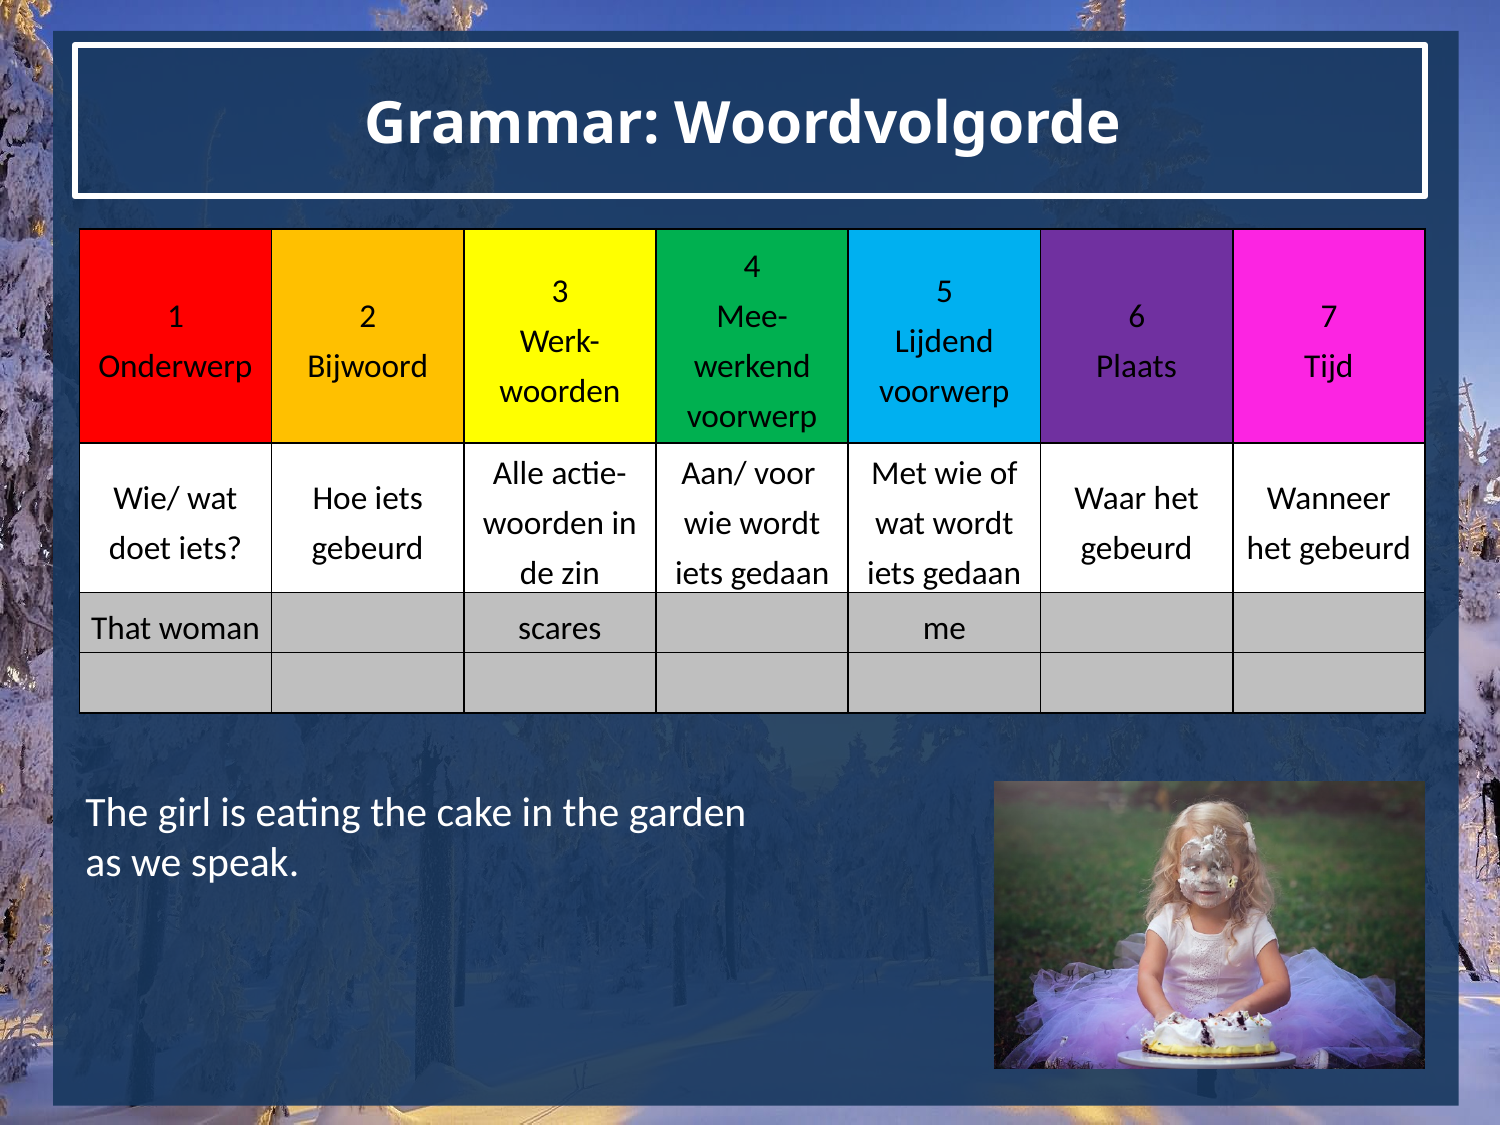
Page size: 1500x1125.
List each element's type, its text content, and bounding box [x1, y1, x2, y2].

table_header 3 Werk-woorden [465, 230, 655, 442]
table_header 7 Tijd [1234, 230, 1424, 442]
table_cell [1234, 653, 1424, 712]
table_cell [272, 593, 463, 652]
table_cell [272, 653, 463, 712]
table_header 2 Bijwoord [272, 230, 463, 442]
table_cell [1041, 593, 1232, 652]
table_header 6 Plaats [1041, 230, 1232, 442]
table_cell [849, 653, 1040, 712]
table_cell me [849, 593, 1040, 652]
picture [0, 0, 1500, 1125]
table_cell [1234, 593, 1424, 652]
table_cell Aan/ voor wie wordt iets gedaan [657, 444, 847, 592]
table_cell Alle actie-woorden in de zin [465, 444, 655, 592]
table_header 4 Mee-werkend voorwerp [657, 230, 847, 442]
list [70, 231, 1421, 1071]
table_cell [657, 593, 847, 652]
table_cell That woman [80, 593, 271, 652]
table_cell Hoe iets gebeurd [272, 444, 463, 592]
table_cell [657, 653, 847, 712]
table_cell [465, 653, 655, 712]
table_cell Met wie of wat wordt iets gedaan [849, 444, 1040, 592]
table_cell scares [465, 593, 655, 652]
table_cell [1041, 653, 1232, 712]
table_cell Wanneer het gebeurd [1234, 444, 1424, 592]
title Grammar: Woordvolgorde [72, 42, 1428, 199]
table_cell [80, 653, 271, 712]
table_header 1 Onderwerp [80, 230, 271, 442]
table_header 5 Lijdend voorwerp [849, 230, 1040, 442]
text_box The girl is eating the cake in the garden as we speak. [70, 727, 821, 943]
table_cell Waar het gebeurd [1041, 444, 1232, 592]
table_cell Wie/ wat doet iets? [80, 444, 271, 592]
